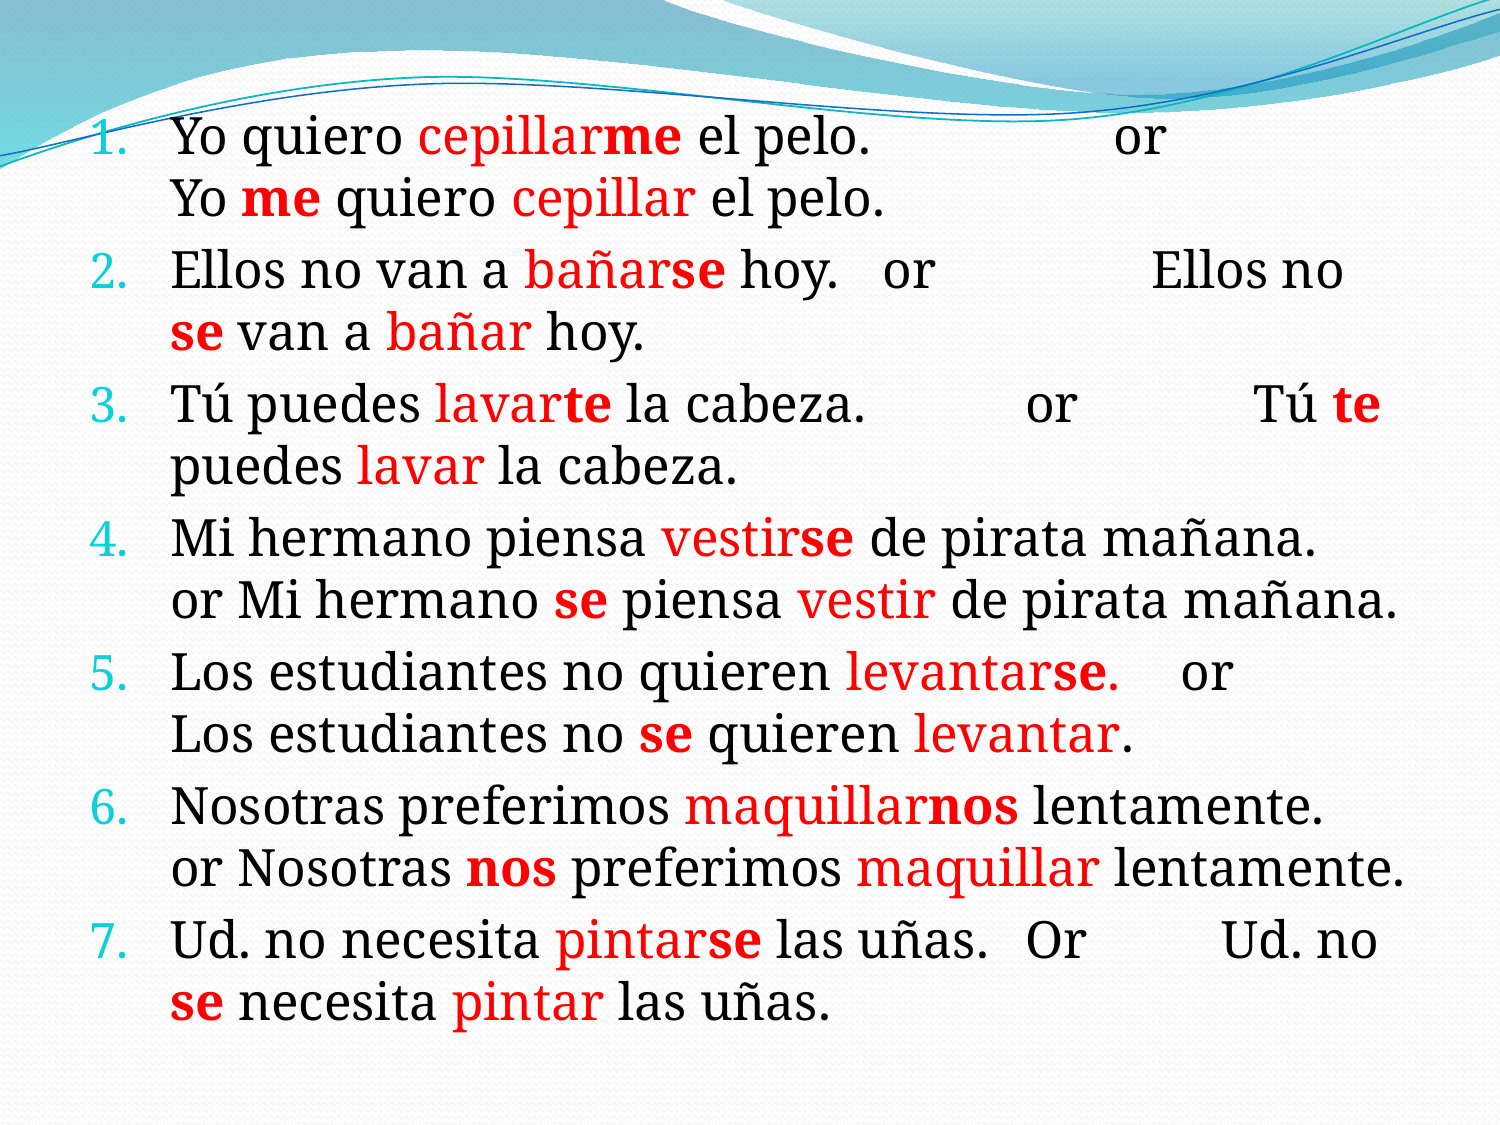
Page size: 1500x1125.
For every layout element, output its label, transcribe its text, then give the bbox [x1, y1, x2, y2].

list Yo quiero cepillarme el pelo. or Yo me quiero cepillar el pelo. Ellos no van a bañarse hoy. or Ellos no se van a bañar hoy. Tú puedes lavarte la cabeza. or Tú te puedes lavar la cabeza. Mi hermano piensa vestirse de pirata mañana. or Mi hermano se piensa vestir de pirata mañana. Los estudiantes no quieren levantarse. or Los estudiantes no se quieren levantar. Nosotras preferimos maquillarnos lentamente. or Nosotras nos preferimos maquillar lentamente. Ud. no necesita pintarse las uñas. Or Ud. no se necesita pintar las uñas. [75, 95, 1425, 1125]
